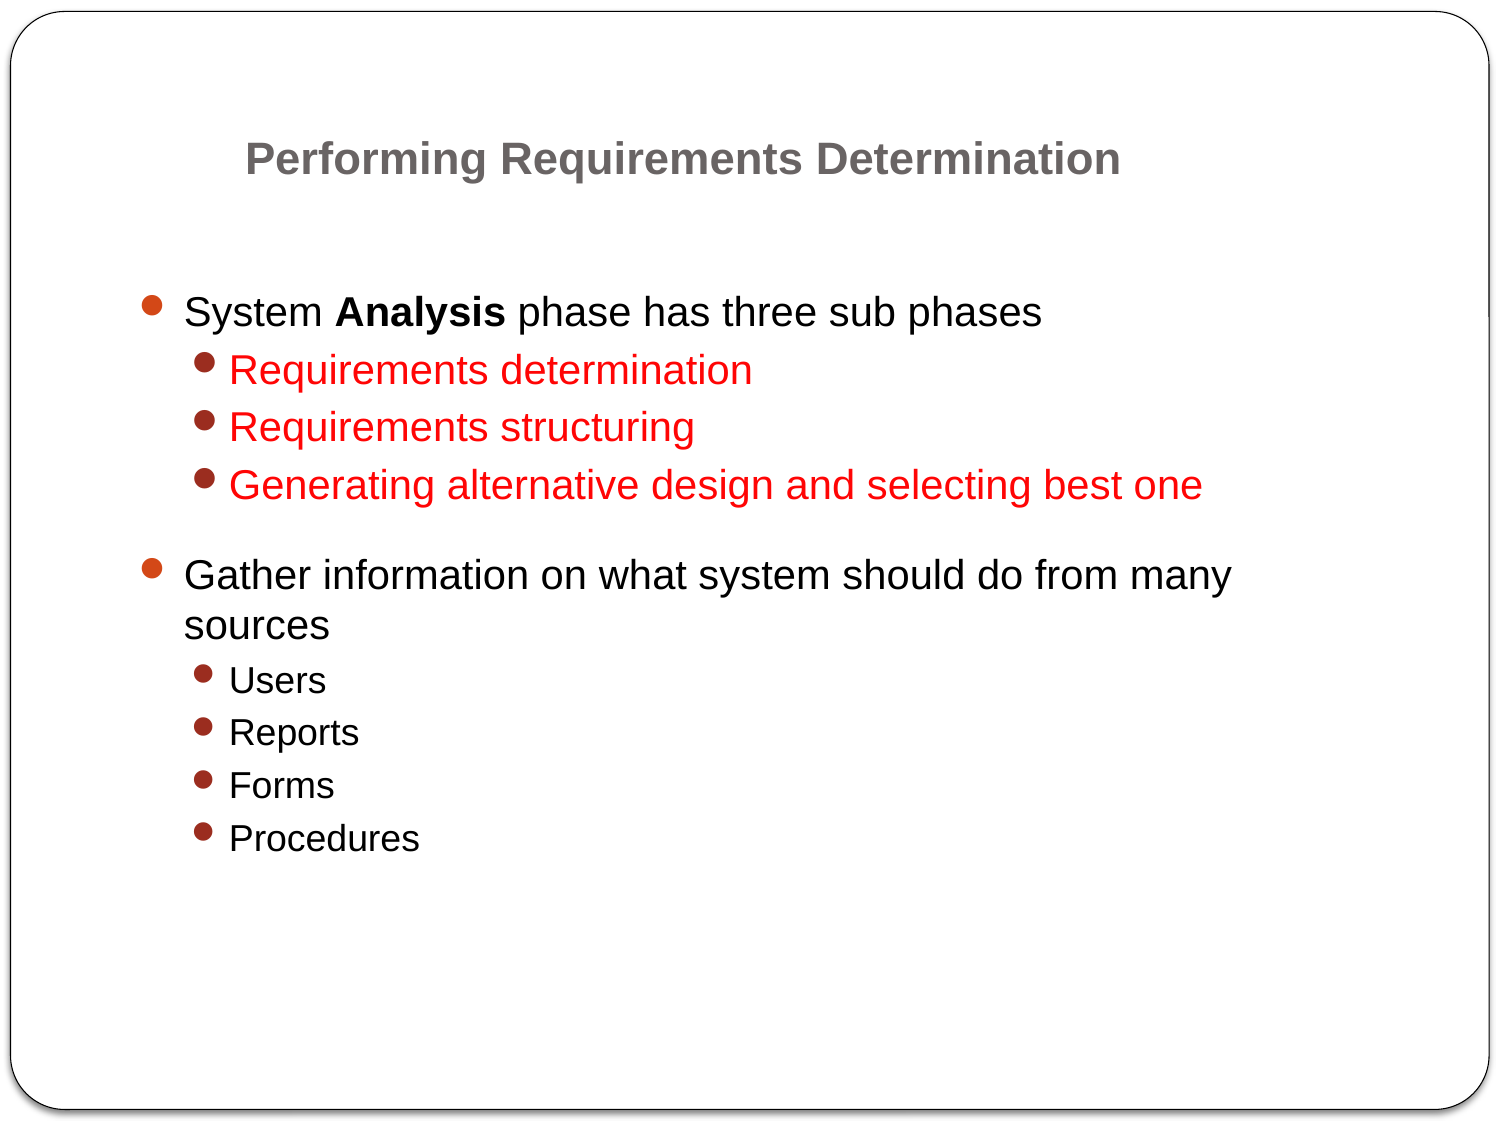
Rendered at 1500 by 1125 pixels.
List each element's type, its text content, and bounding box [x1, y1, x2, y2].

title Performing Requirements Determination [171, 101, 1447, 203]
list System Analysis phase has three sub phases Requirements determination Requirements structuring Generating alternative design and selecting best one Gather information on what system should do from many sources Users Reports Forms Procedures [123, 277, 1399, 1106]
